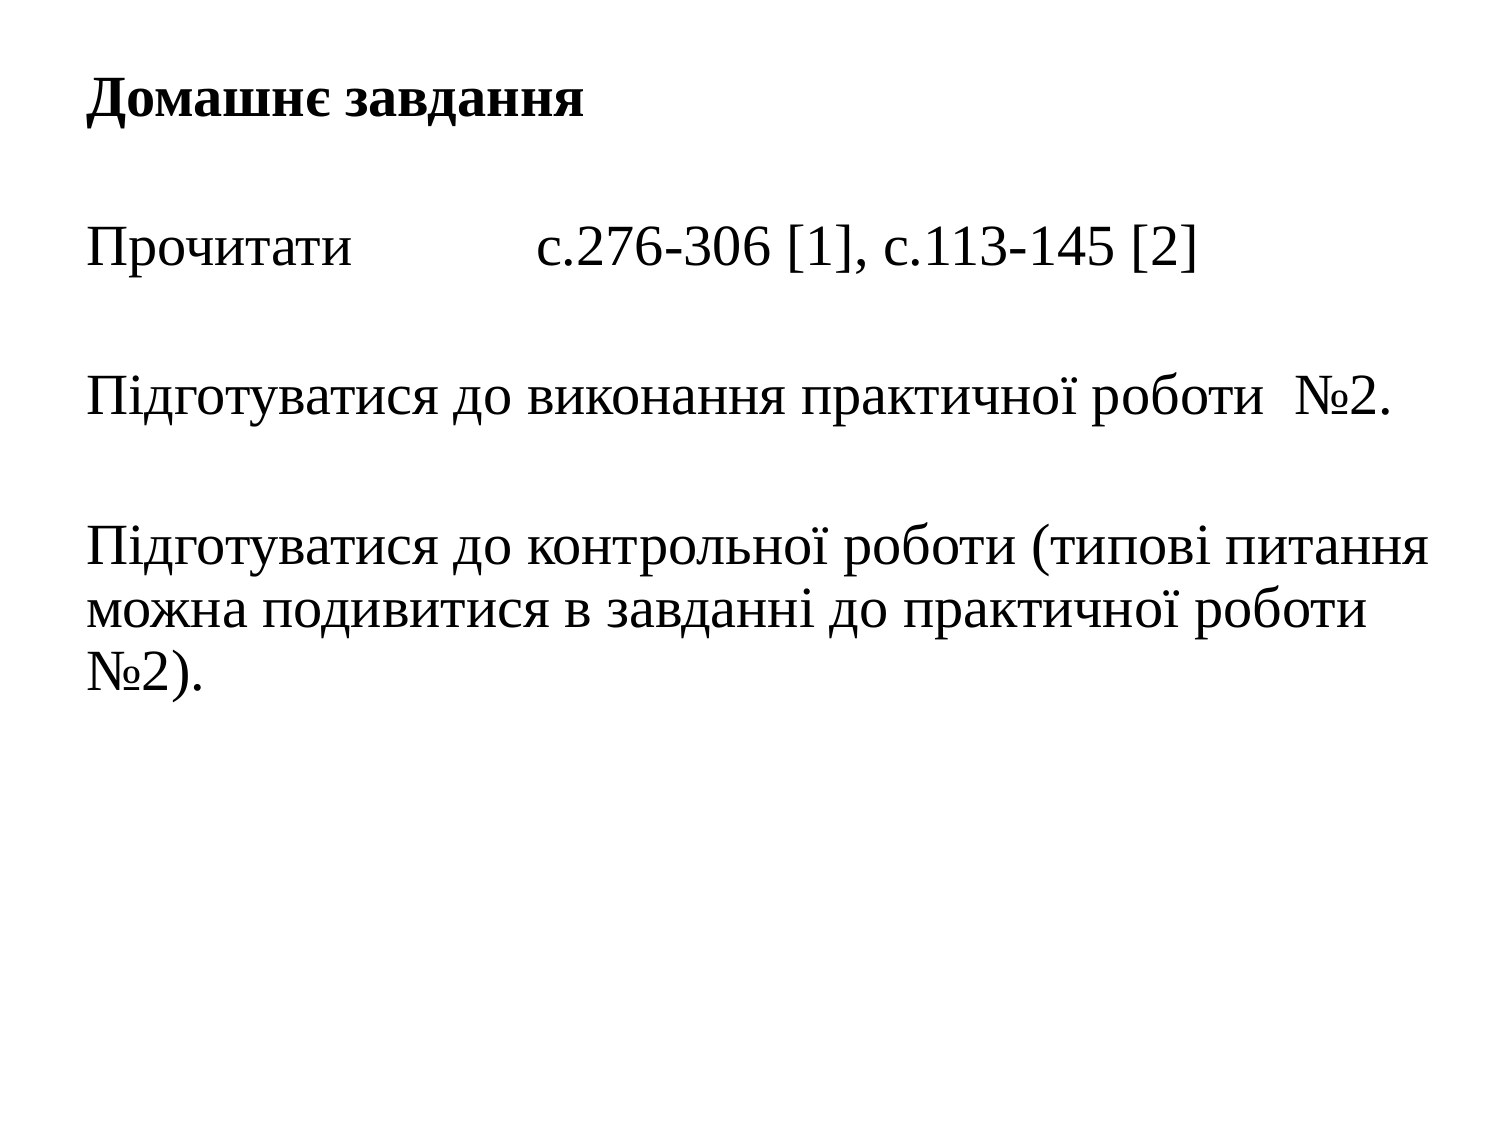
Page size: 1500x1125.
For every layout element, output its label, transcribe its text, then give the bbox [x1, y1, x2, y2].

list Домашнє завдання Прочитати c.276-306 [1], c.113-145 [2] Підготуватися до виконання практичної роботи №2. Підготуватися до контрольної роботи (типові питання можна подивитися в завданні до практичної роботи №2). [0, 58, 1500, 1125]
